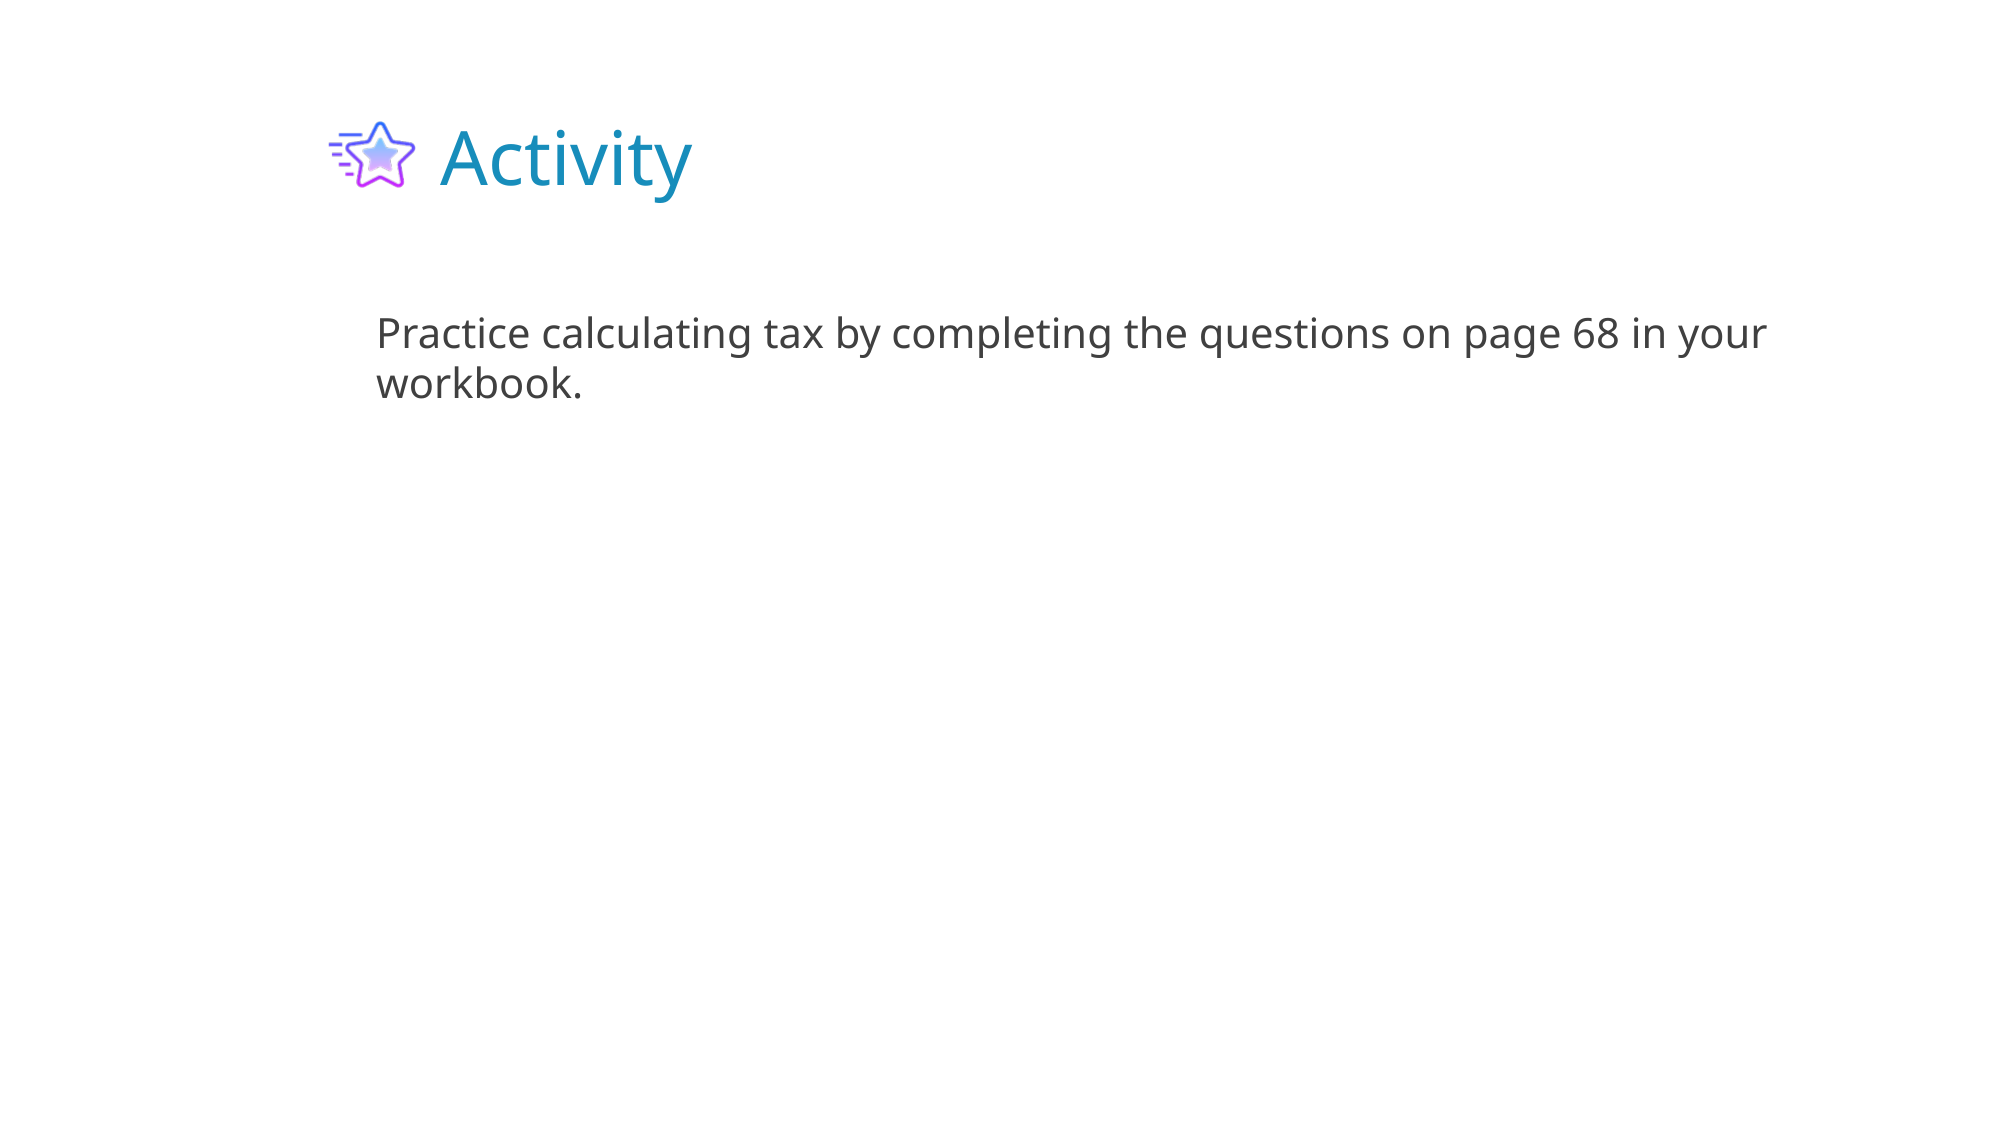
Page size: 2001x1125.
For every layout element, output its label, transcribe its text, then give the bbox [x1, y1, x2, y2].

list Practice calculating tax by completing the questions on page 68 in your workbook. [361, 299, 1824, 1023]
title Activity [425, 102, 1888, 313]
picture [319, 102, 425, 207]
